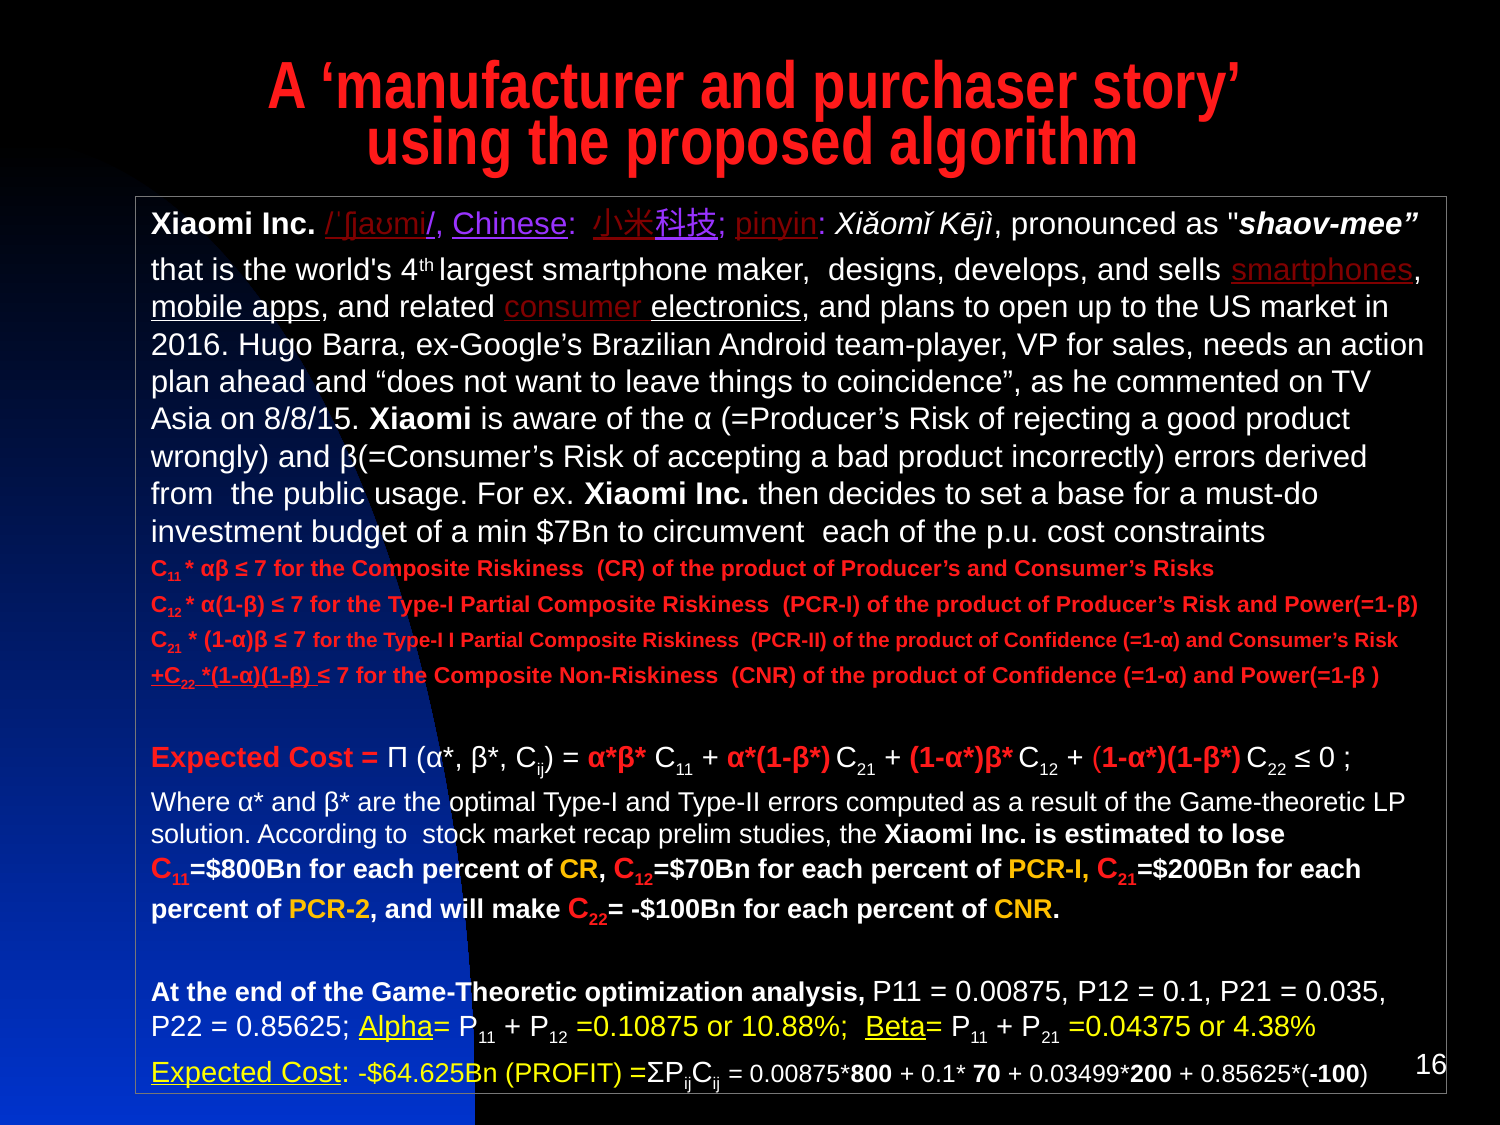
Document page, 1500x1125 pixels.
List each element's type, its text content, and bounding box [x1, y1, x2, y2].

title A ‘manufacturer and purchaser story’ using the proposed algorithm [242, 42, 1266, 196]
list Xiaomi Inc. /ˈʃjaʊmi/, Chinese: 小米科技; pinyin: Xiǎomǐ Kējì, pronounced as "shaov-mee” that is the world's 4th largest smartphone maker, designs, develops, and sells smartphones, mobile apps, and related consumer electronics, and plans to open up to the US market in 2016. Hugo Barra, ex-Google’s Brazilian Android team-player, VP for sales, needs an action plan ahead and “does not want to leave things to coincidence”, as he commented on TV Asia on 8/8/15. Xiaomi is aware of the α (=Producer’s Risk of rejecting a good product wrongly) and β(=Consumer’s Risk of accepting a bad product incorrectly) errors derived from the public usage. For ex. Xiaomi Inc. then decides to set a base for a must-do investment budget of a min $7Bn to circumvent each of the p.u. cost constraints C11 * αβ ≤ 7 for the Composite Riskiness (CR) of the product of Producer’s and Consumer’s Risks C12 * α(1-β) ≤ 7 for the Type-I Partial Composite Riskiness (PCR-I) of the product of Producer’s Risk and Power(=1-β) C21 * (1-α)β ≤ 7 for the Type-I I Partial Composite Riskiness (PCR-II) of the product of Confidence (=1-α) and Consumer’s Risk +C22 *(1-α)(1-β) ≤ 7 for the Composite Non-Riskiness (CNR) of the product of Confidence (=1-α) and Power(=1-β ) Expected Cost = Π (α*, β*, Cij) = α*β* C11 + α*(1-β*) C21 + (1-α*)β* C12 + (1-α*)(1-β*) C22 ≤ 0 ; Where α* and β* are the optimal Type-I and Type-II errors computed as a result of the Game-theoretic LP solution. According to stock market recap prelim studies, the Xiaomi Inc. is estimated to lose C11=$800Bn for each percent of CR, C12=$70Bn for each percent of PCR-I, C21=$200Bn for each percent of PCR-2, and will make C22= -$100Bn for each percent of CNR. At the end of the Game-Theoretic optimization analysis, P11 = 0.00875, P12 = 0.1, P21 = 0.035, P22 = 0.85625; Alpha= P11 + P12 =0.10875 or 10.88%; Beta= P11 + P21 =0.04375 or 4.38% Expected Cost: -$64.625Bn (PROFIT) =ΣPijCij = 0.00875*800 + 0.1* 70 + 0.03499*200 + 0.85625*(-100) [135, 196, 1447, 1094]
slide_number 16 [1149, 1025, 1463, 1100]
